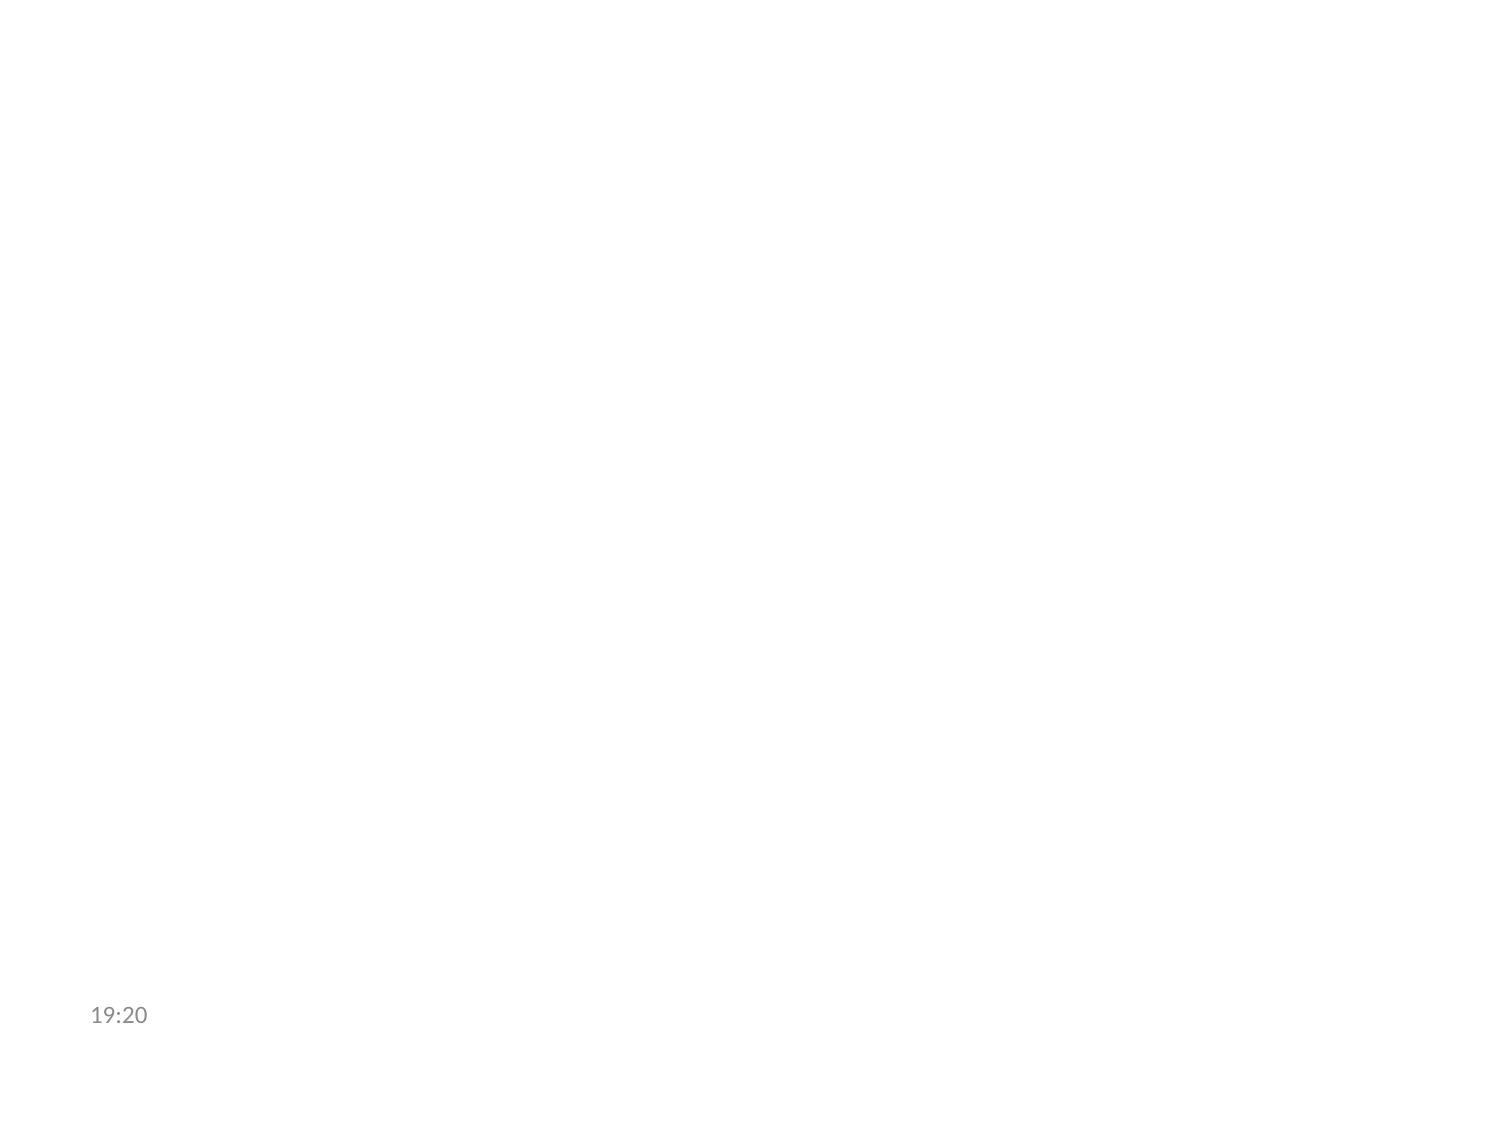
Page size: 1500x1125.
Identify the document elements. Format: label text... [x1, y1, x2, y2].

text_box 15:35 [75, 983, 425, 1044]
